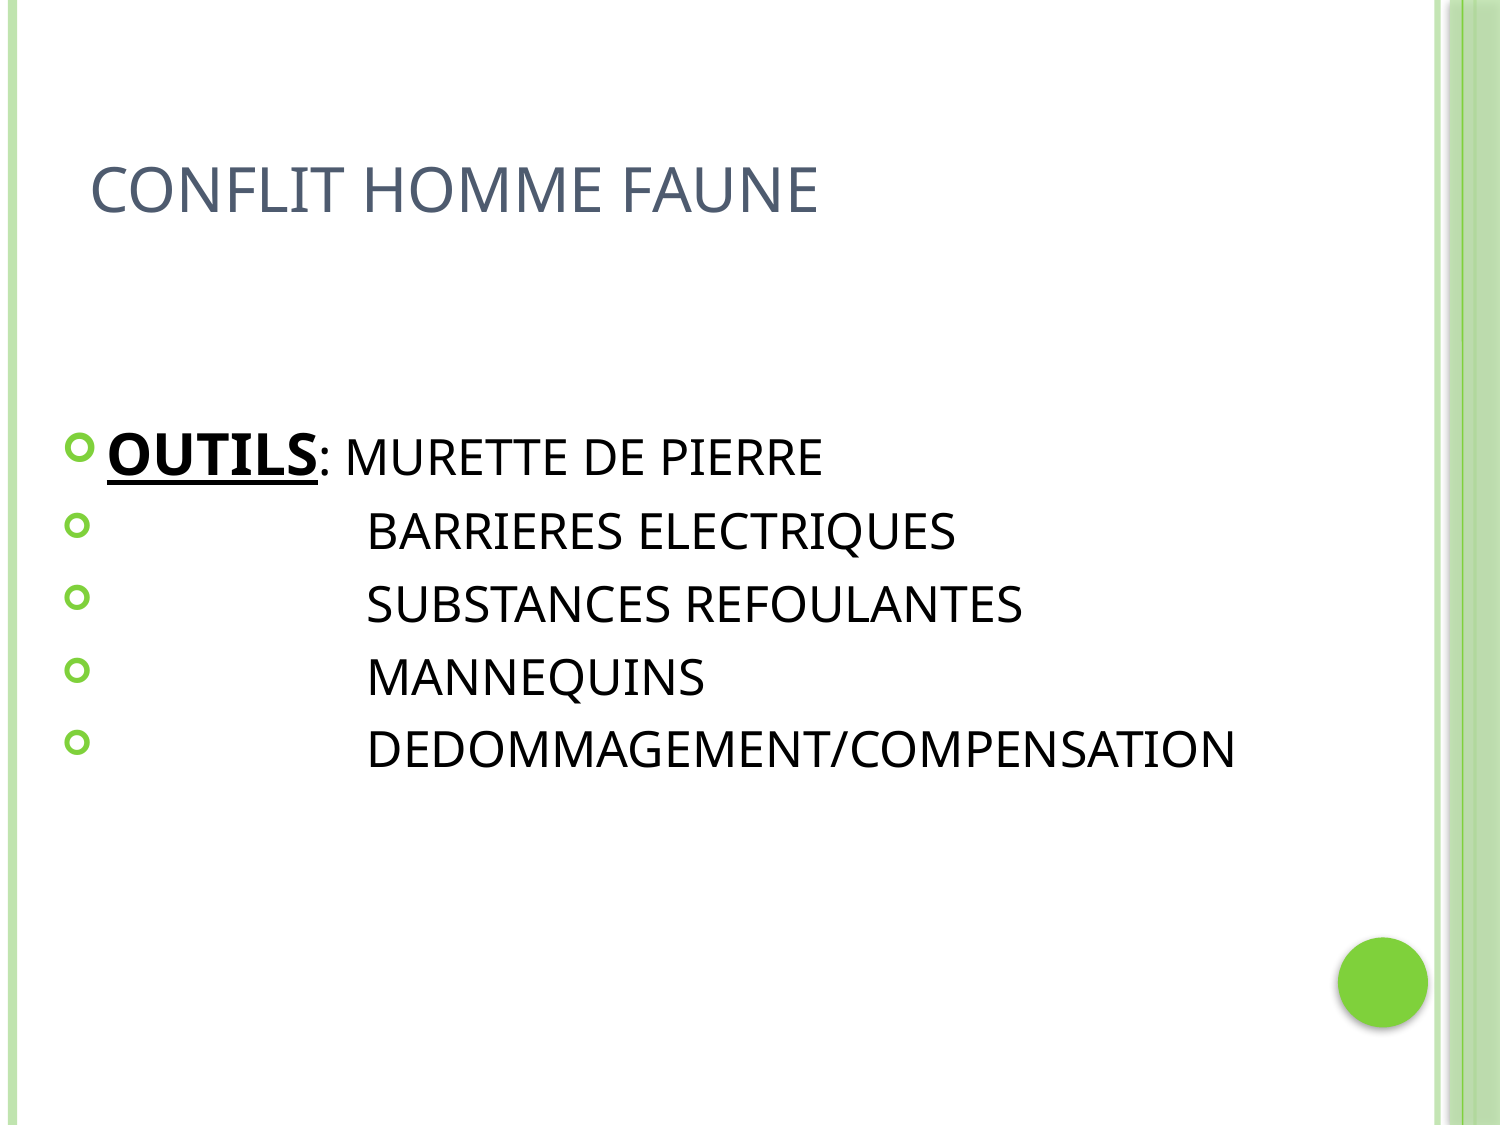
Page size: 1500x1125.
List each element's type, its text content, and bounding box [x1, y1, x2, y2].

title CONFLIT HOMME FAUNE [75, 45, 1300, 233]
list OUTILS: MURETTE DE PIERRE BARRIERES ELECTRIQUES SUBSTANCES REFOULANTES MANNEQUINS DEDOMMAGEMENT/COMPENSATION [46, 410, 1390, 821]
